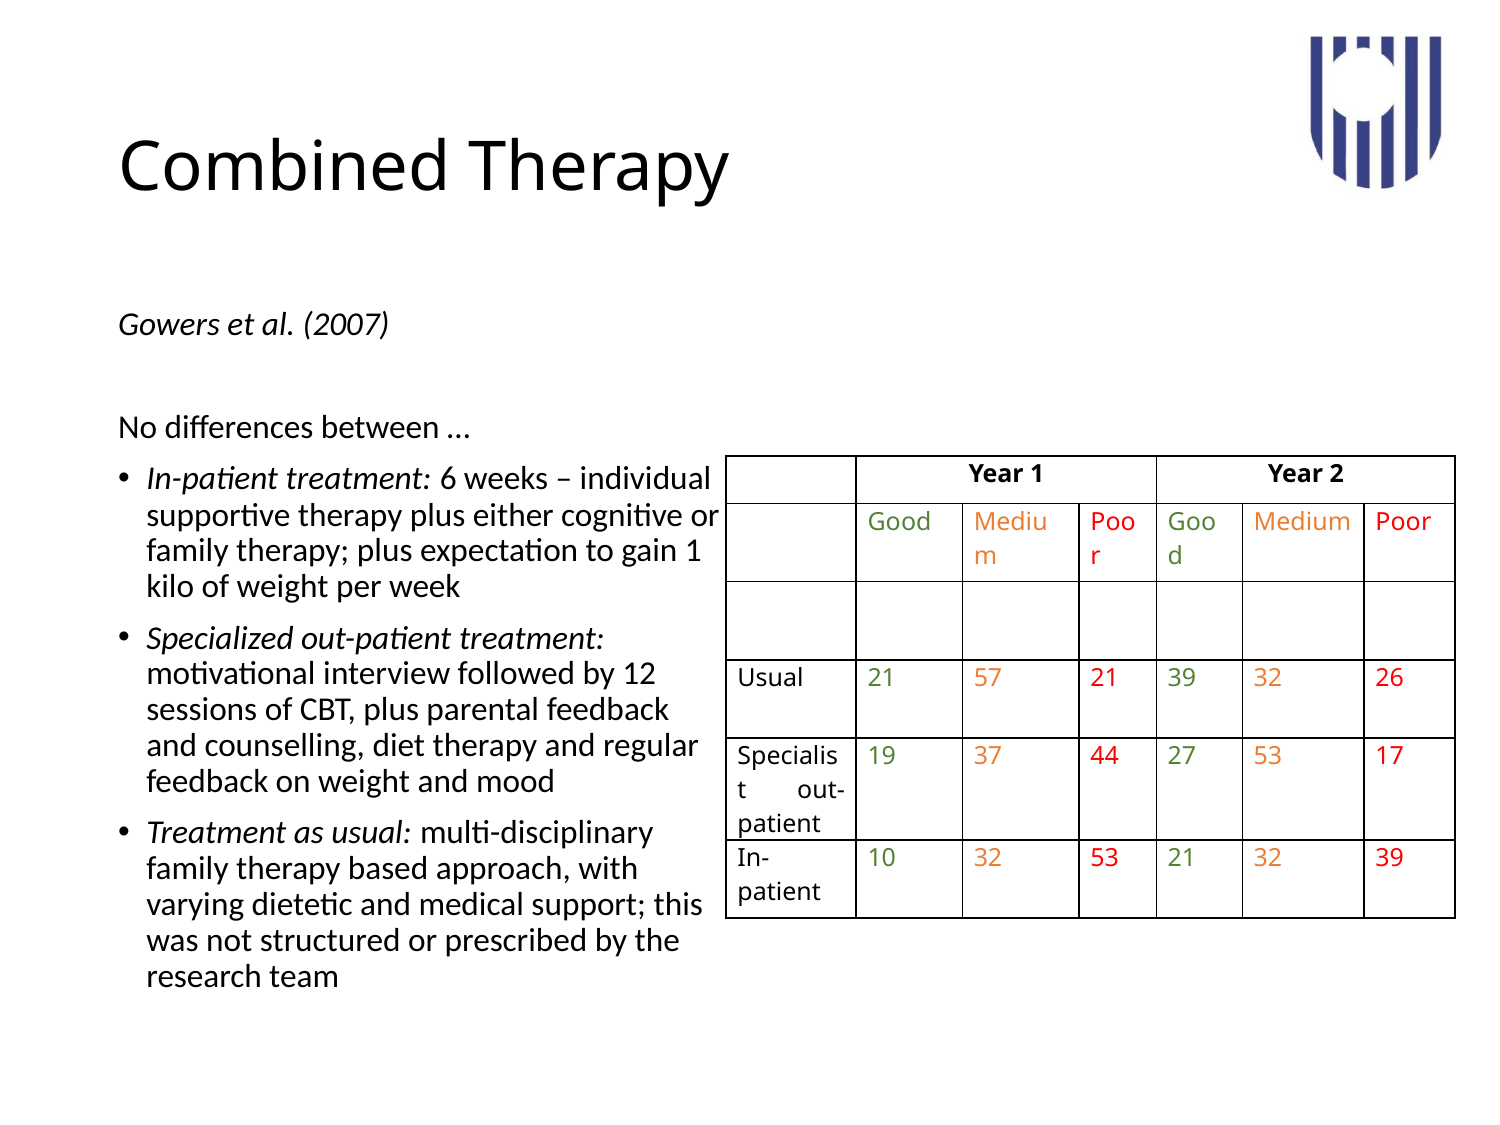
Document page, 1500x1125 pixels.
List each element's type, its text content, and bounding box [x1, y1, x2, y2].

table_cell 32 [963, 841, 1078, 917]
table_cell 53 [1243, 739, 1363, 839]
table_cell [727, 504, 855, 581]
table_cell [1365, 582, 1454, 659]
table_cell [1080, 582, 1156, 659]
table_cell Poor [1080, 504, 1156, 581]
table_cell 44 [1080, 739, 1156, 839]
table_cell 21 [1157, 841, 1242, 917]
table_cell Medium [963, 504, 1078, 581]
table_cell 53 [1080, 841, 1156, 917]
table_cell 17 [1365, 739, 1454, 839]
table_cell 32 [1243, 661, 1363, 737]
table_cell Good [1157, 504, 1242, 581]
table_cell Good [857, 504, 962, 581]
table_cell Usual [727, 661, 855, 737]
picture [1257, 0, 1496, 237]
table_cell 32 [1243, 841, 1363, 917]
table_cell [727, 582, 855, 659]
table_cell [963, 582, 1078, 659]
table_cell 27 [1157, 739, 1242, 839]
table_cell [857, 582, 962, 659]
table_cell Medium [1243, 504, 1363, 581]
table_cell In-patient [727, 841, 855, 917]
table_cell 21 [1080, 661, 1156, 737]
table_cell [1157, 582, 1242, 659]
table_header Year 2 [1157, 457, 1454, 503]
table_cell [1243, 582, 1363, 659]
table_header [727, 457, 855, 503]
table_cell 21 [857, 661, 962, 737]
table_header Year 1 [857, 457, 1156, 503]
table_cell 39 [1157, 661, 1242, 737]
table_cell 39 [1365, 841, 1454, 917]
table_cell 10 [857, 841, 962, 917]
table_cell Specialist out-patient [727, 739, 855, 839]
table_cell 37 [963, 739, 1078, 839]
list Gowers et al. (2007) No differences between … In-patient treatment: 6 weeks – individual supportive therapy plus either cognitive or family therapy; plus expectation to gain 1 kilo of weight per week Specialized out-patient treatment: motivational interview followed by 12 sessions of CBT, plus parental feedback and counselling, diet therapy and regular feedback on weight and mood Treatment as usual: multi-disciplinary family therapy based approach, with varying dietetic and medical support; this was not structured or prescribed by the research team [103, 299, 741, 1014]
title Combined Therapy [103, 59, 1397, 278]
table_cell 26 [1365, 661, 1454, 737]
table_cell 57 [963, 661, 1078, 737]
table_cell Poor [1365, 504, 1454, 581]
table_cell 19 [857, 739, 962, 839]
